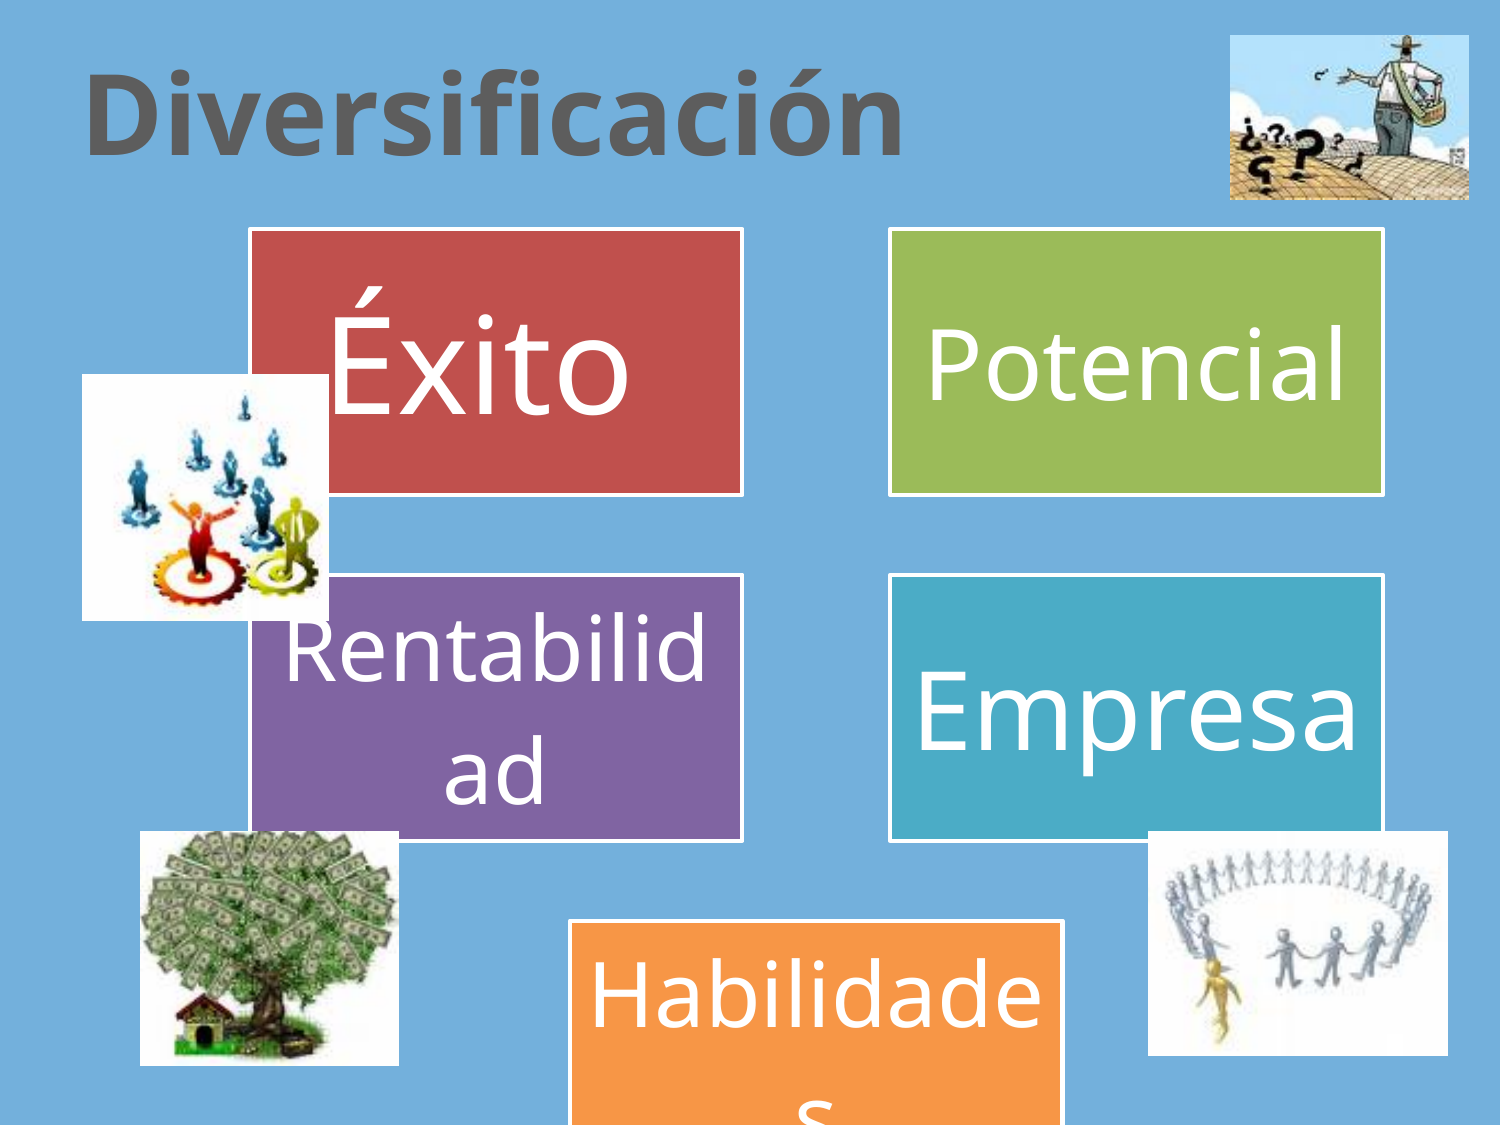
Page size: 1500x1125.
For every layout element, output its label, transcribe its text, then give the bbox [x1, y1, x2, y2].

text_box Diversificación [65, 35, 924, 186]
picture [1230, 34, 1469, 200]
picture [140, 831, 399, 1067]
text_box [249, 228, 1383, 1055]
picture [81, 374, 329, 622]
picture [1148, 831, 1448, 1056]
